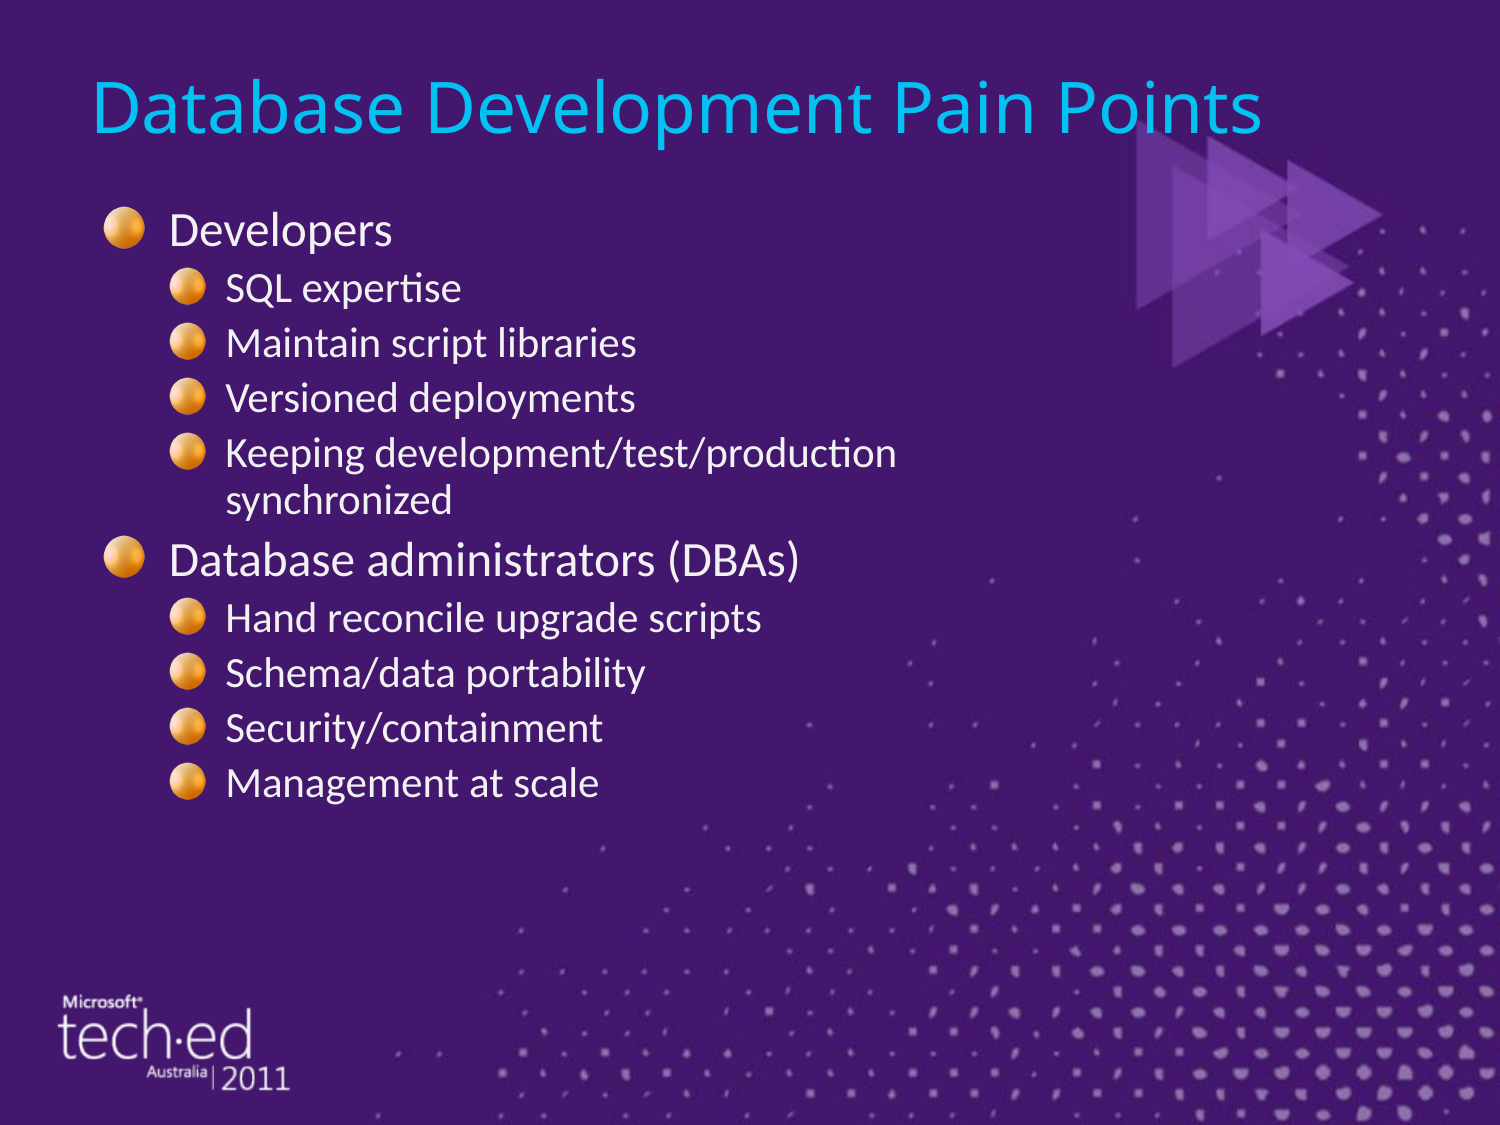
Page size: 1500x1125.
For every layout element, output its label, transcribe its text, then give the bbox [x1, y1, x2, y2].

text_box Developers SQL expertise Maintain script libraries Versioned deployments Keeping development/test/production synchronized Database administrators (DBAs) Hand reconcile upgrade scripts Schema/data portability Security/containment Management at scale [88, 196, 1102, 822]
picture [0, 0, 1500, 1125]
title Database Development Pain Points [75, 54, 1425, 243]
